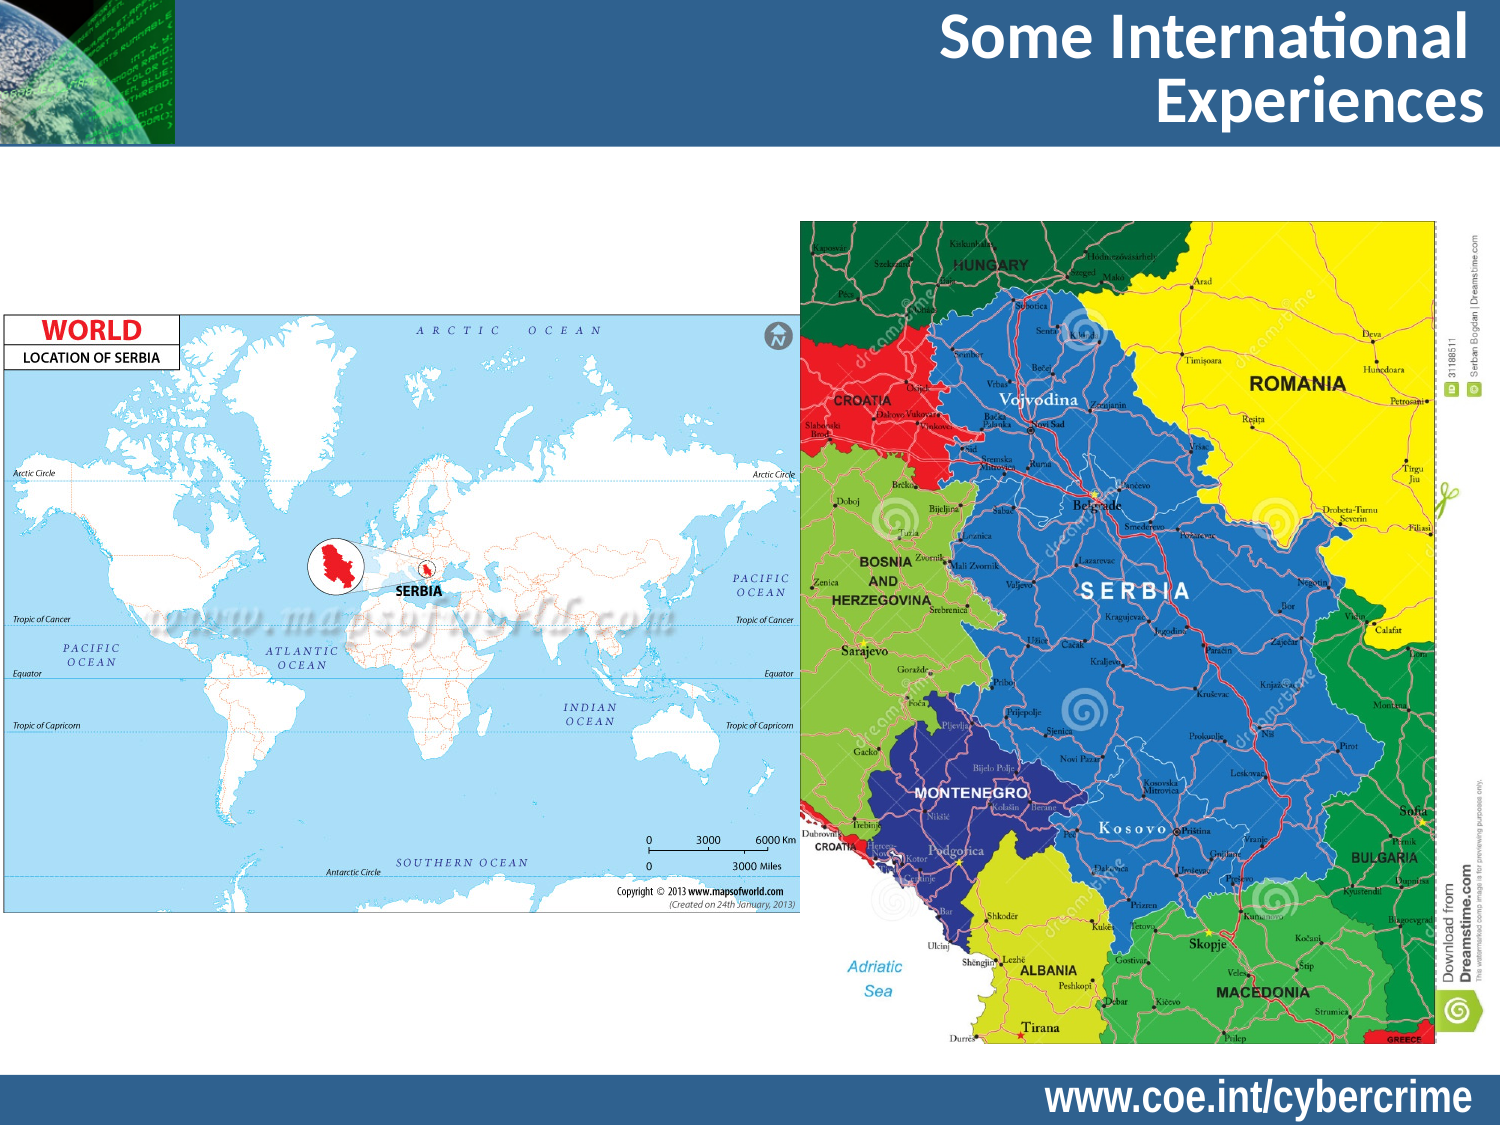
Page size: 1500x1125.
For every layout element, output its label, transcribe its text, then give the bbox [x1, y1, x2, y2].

picture [0, 0, 175, 144]
text_box www.coe.int/cybercrime [1030, 1059, 1500, 1125]
text_box Some International Experiences [177, 0, 1500, 149]
picture [2, 221, 1491, 1044]
text_box [0, 1073, 1030, 1125]
